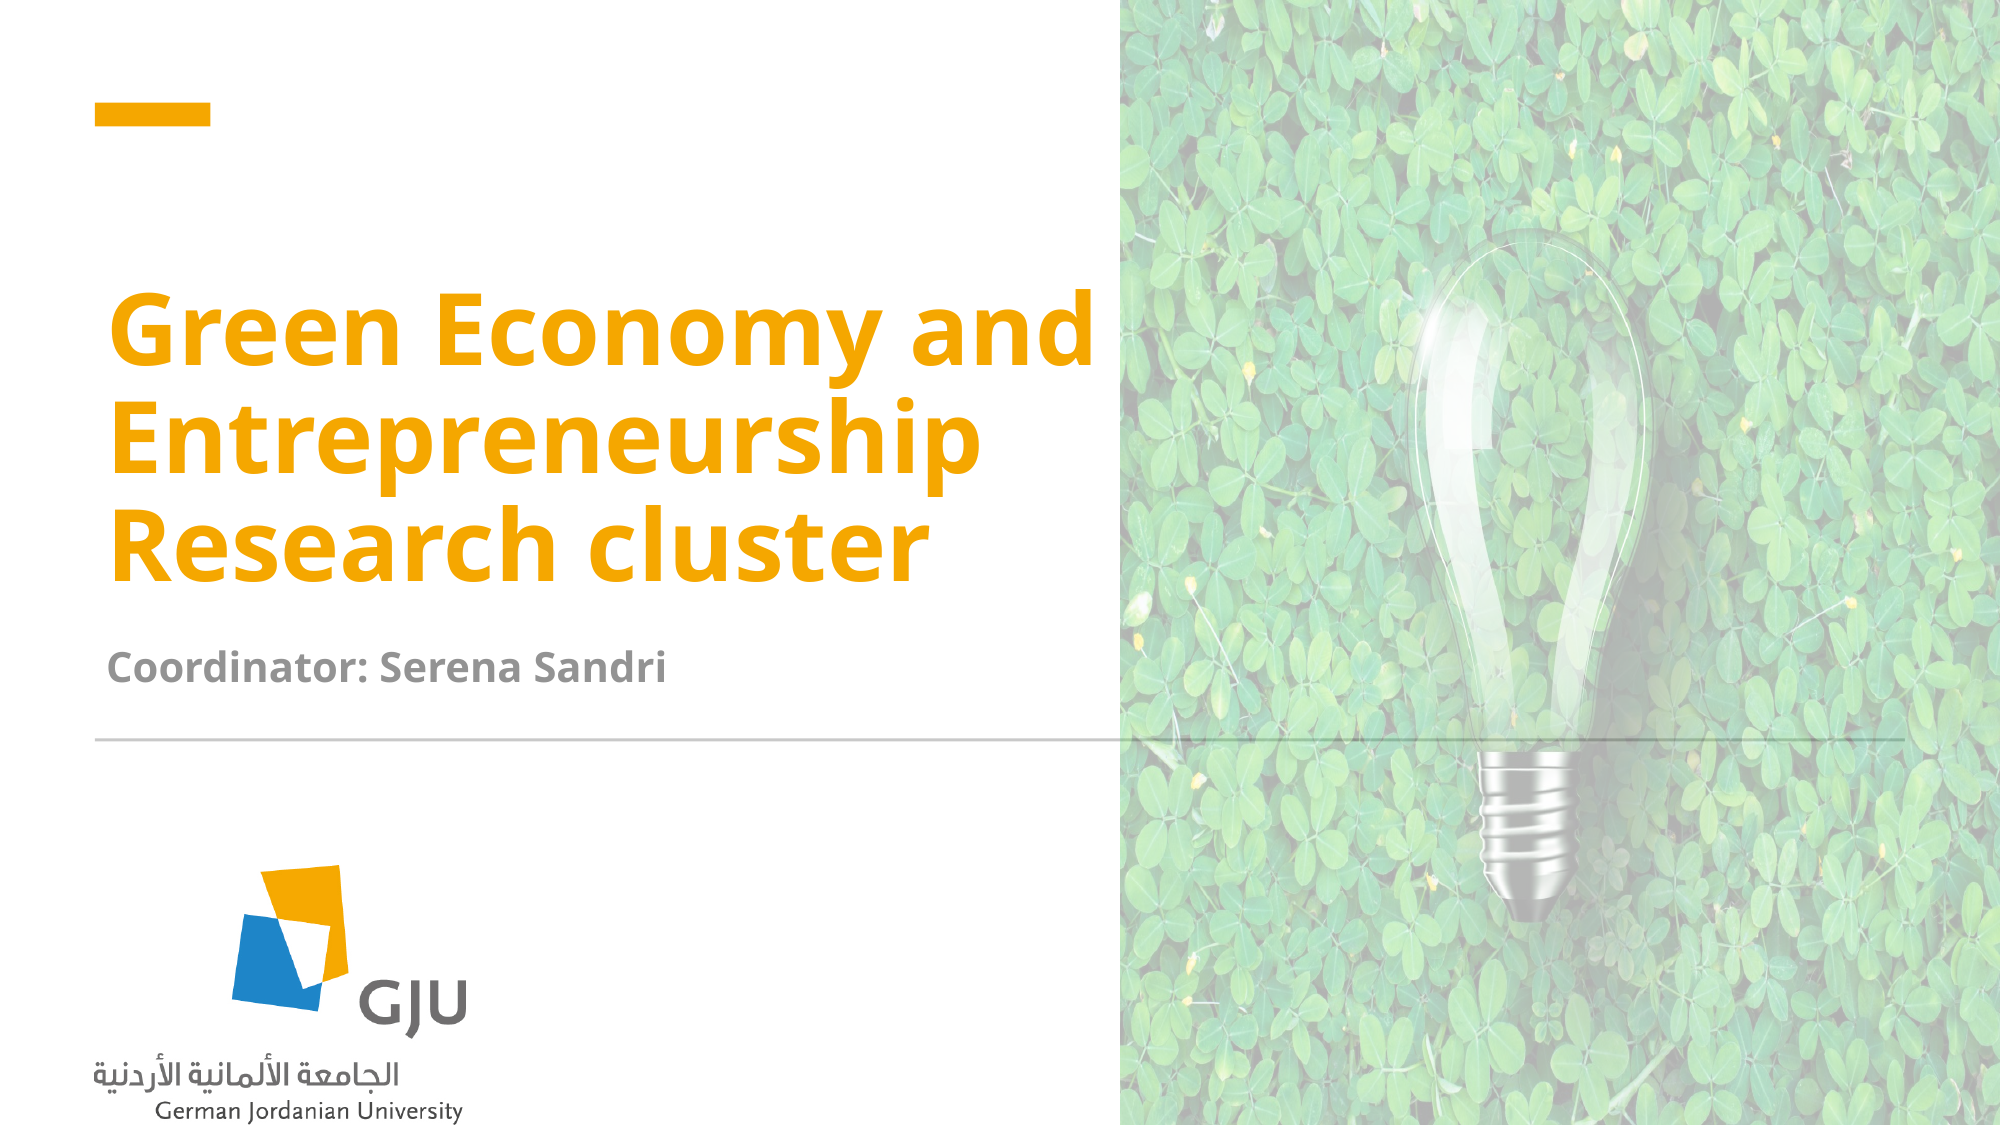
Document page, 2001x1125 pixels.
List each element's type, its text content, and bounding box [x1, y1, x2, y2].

picture [1120, 0, 2000, 1125]
title Green Economy and Entrepreneurship Research cluster [91, 187, 1120, 611]
picture [94, 865, 466, 1125]
subtitle Coordinator: Serena Sandri [91, 628, 752, 827]
